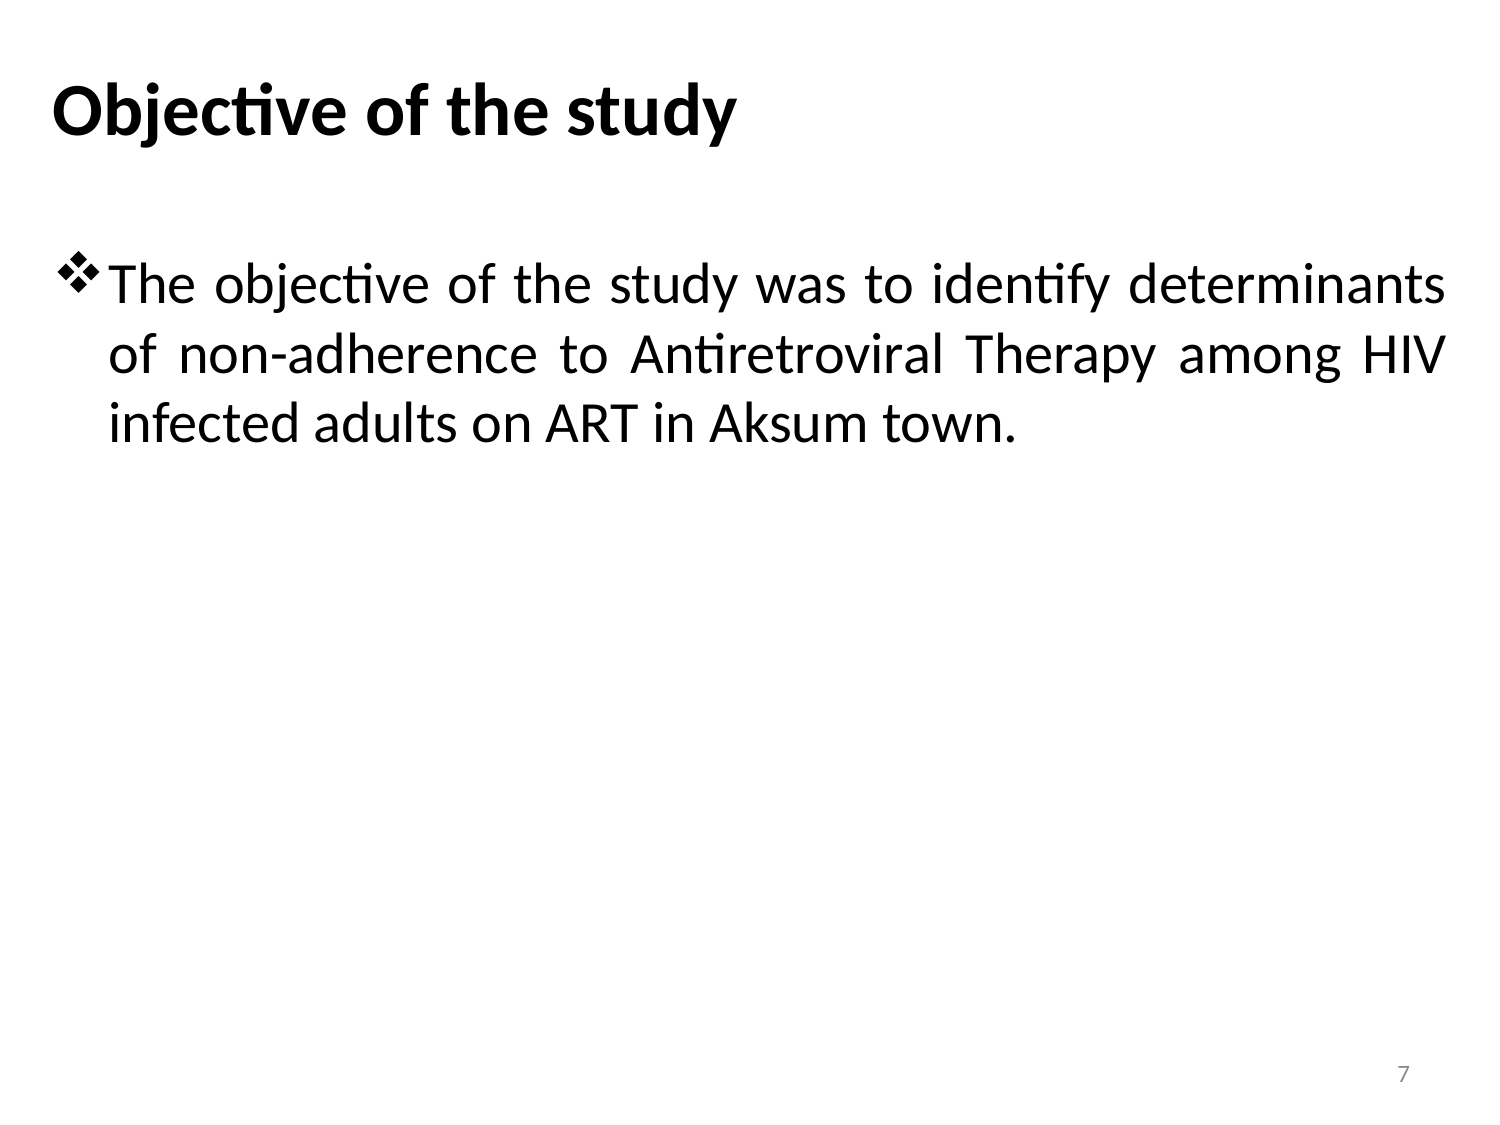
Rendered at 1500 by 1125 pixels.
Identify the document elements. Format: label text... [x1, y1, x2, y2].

list The objective of the study was to identify determinants of non-adherence to Antiretroviral Therapy among HIV infected adults on ART in Aksum town. [37, 237, 1463, 1063]
slide_number 7 [1074, 1042, 1425, 1103]
title Objective of the study [37, 50, 1450, 237]
